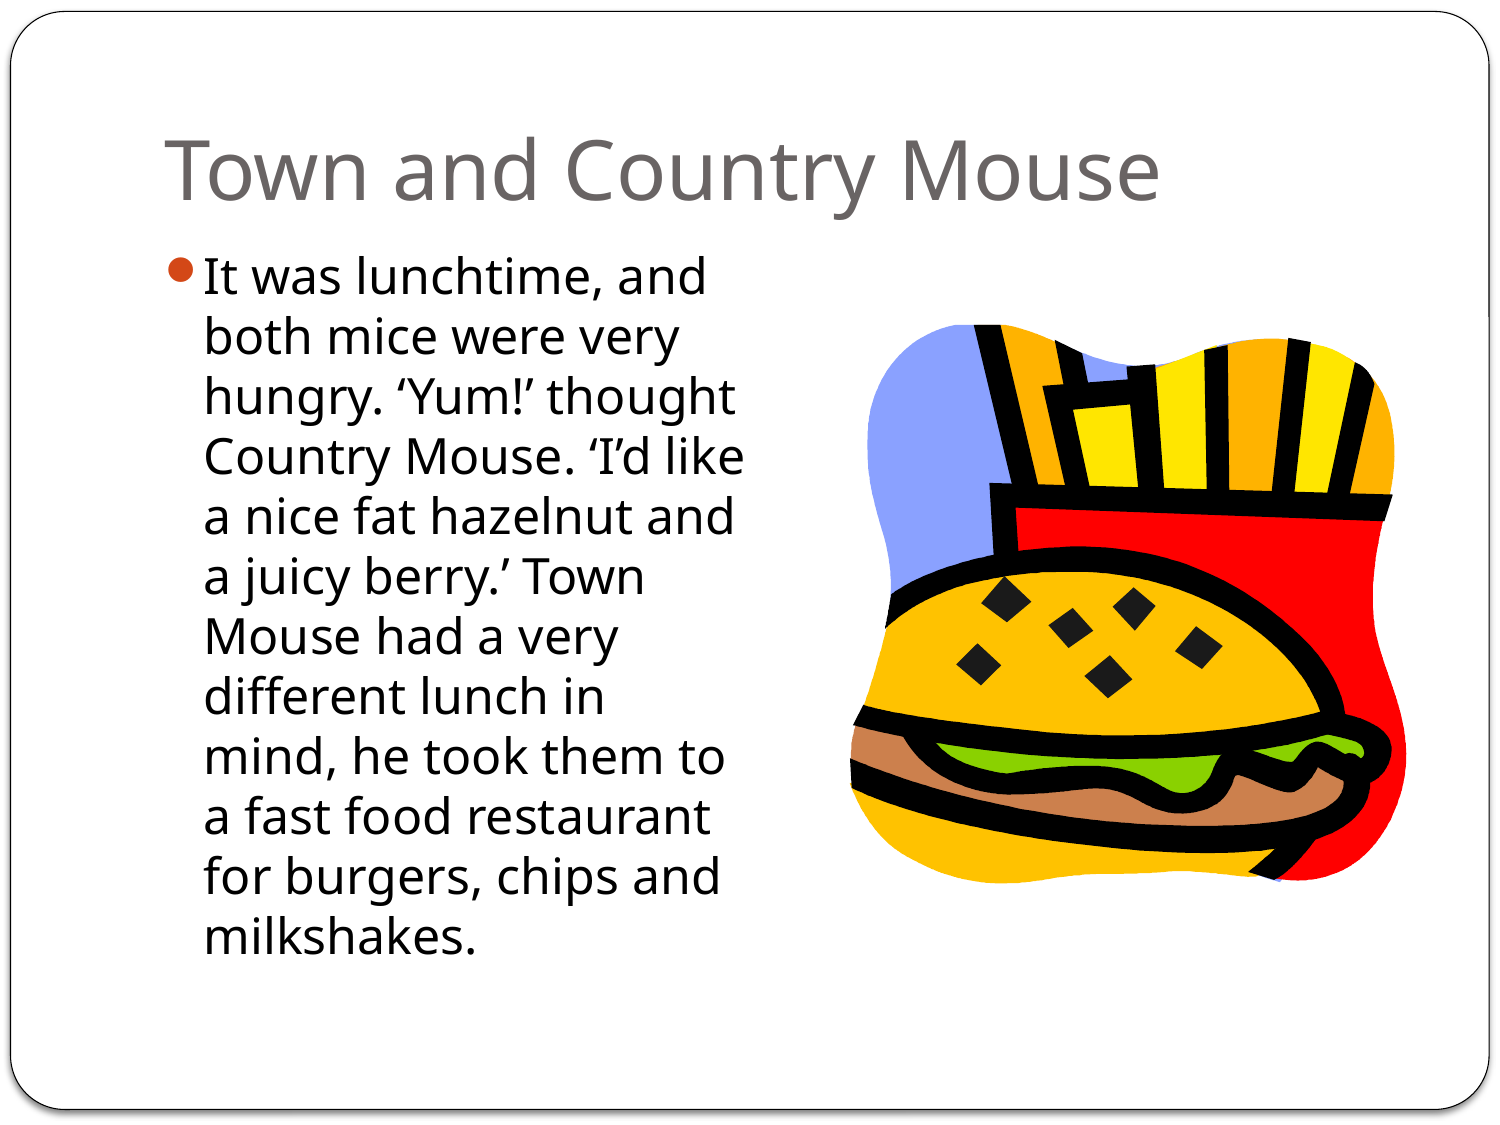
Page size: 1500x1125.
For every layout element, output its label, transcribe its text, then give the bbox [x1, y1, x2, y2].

picture [849, 324, 1412, 889]
title Town and Country Mouse [150, 45, 1425, 233]
list It was lunchtime, and both mice were very hungry. ‘Yum!’ thought Country Mouse. ‘I’d like a nice fat hazelnut and a juicy berry.’ Town Mouse had a very different lunch in mind, he took them to a fast food restaurant for burgers, chips and milkshakes. [150, 237, 765, 988]
